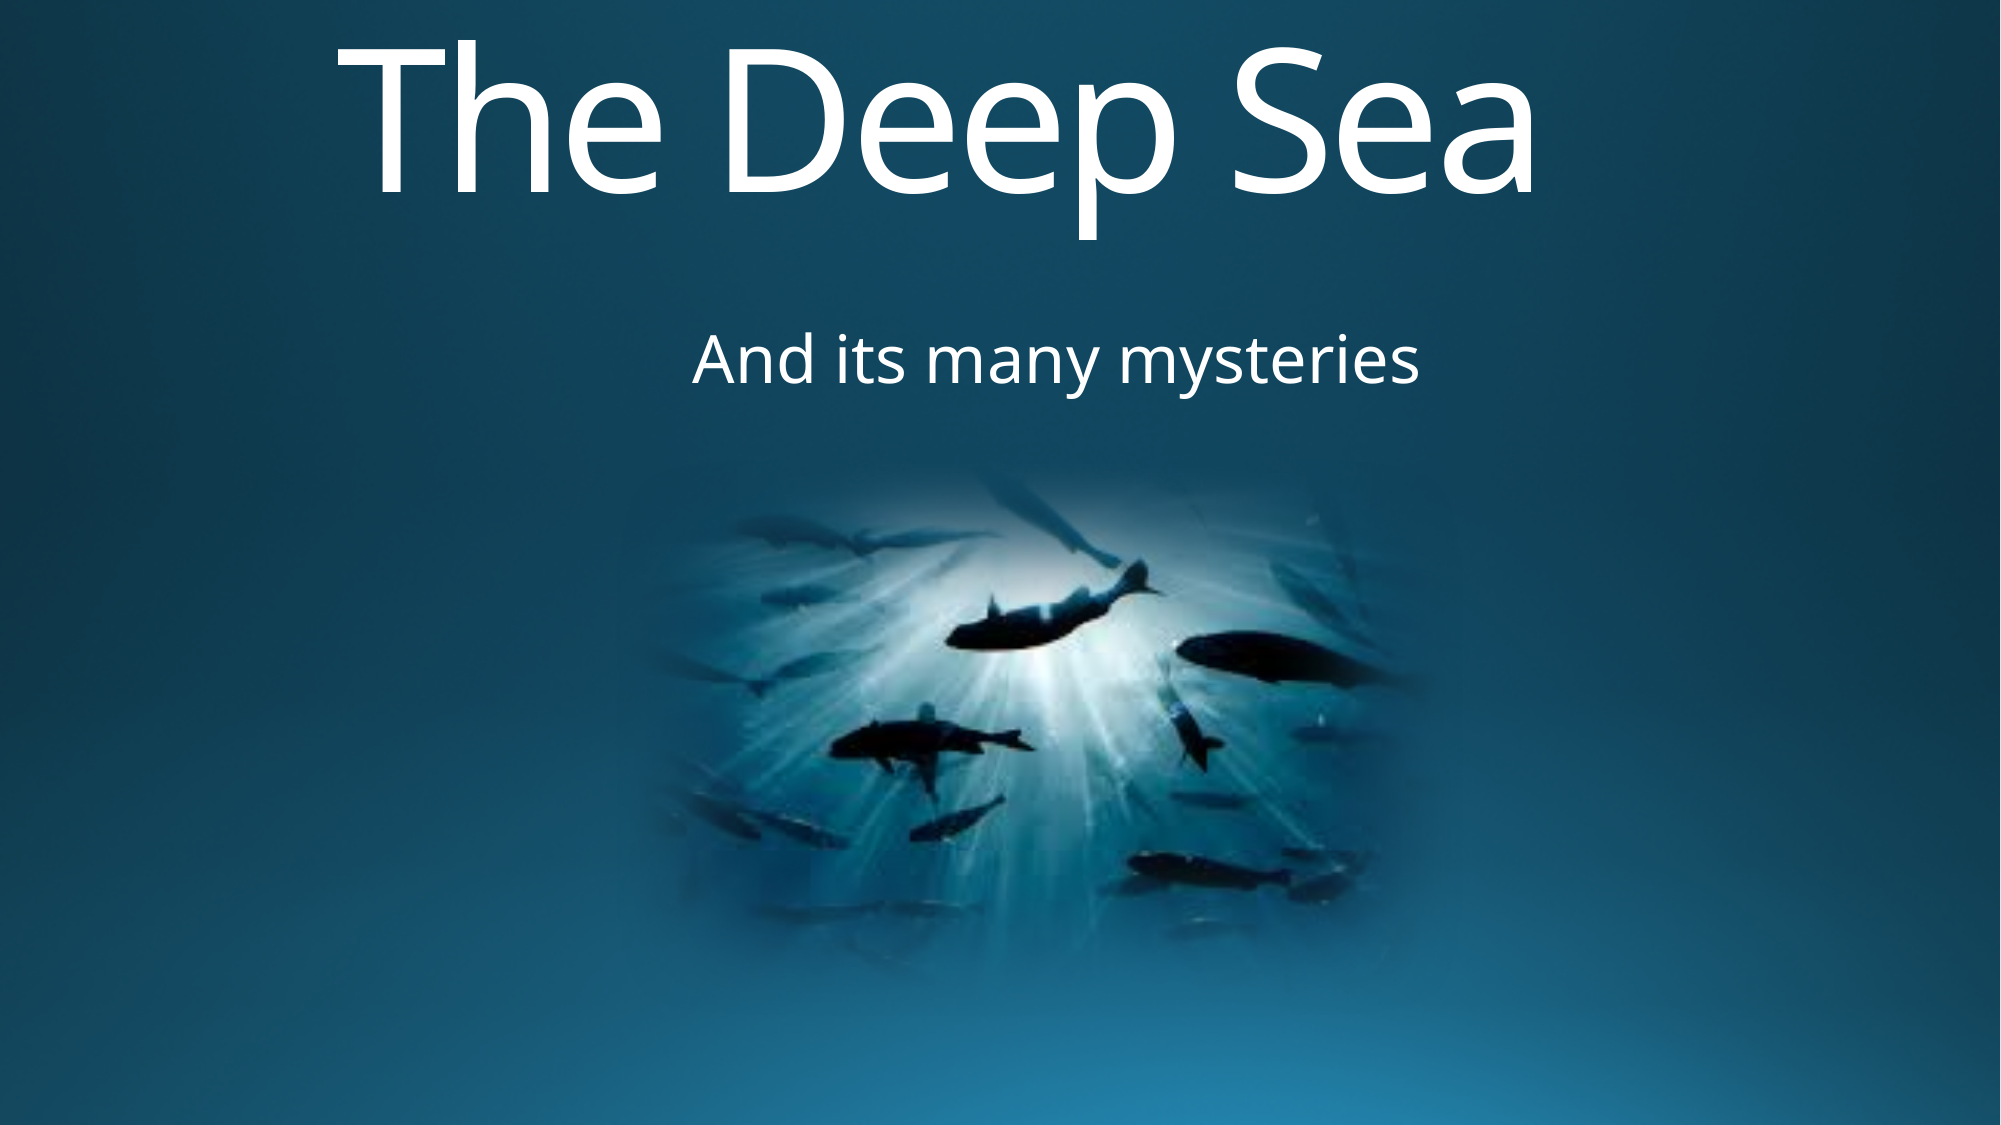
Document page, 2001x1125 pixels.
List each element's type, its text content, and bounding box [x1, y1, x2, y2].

picture [0, 0, 2001, 1125]
subtitle And its many mysteries [0, 281, 1438, 405]
title The Deep Sea [245, 11, 1746, 282]
